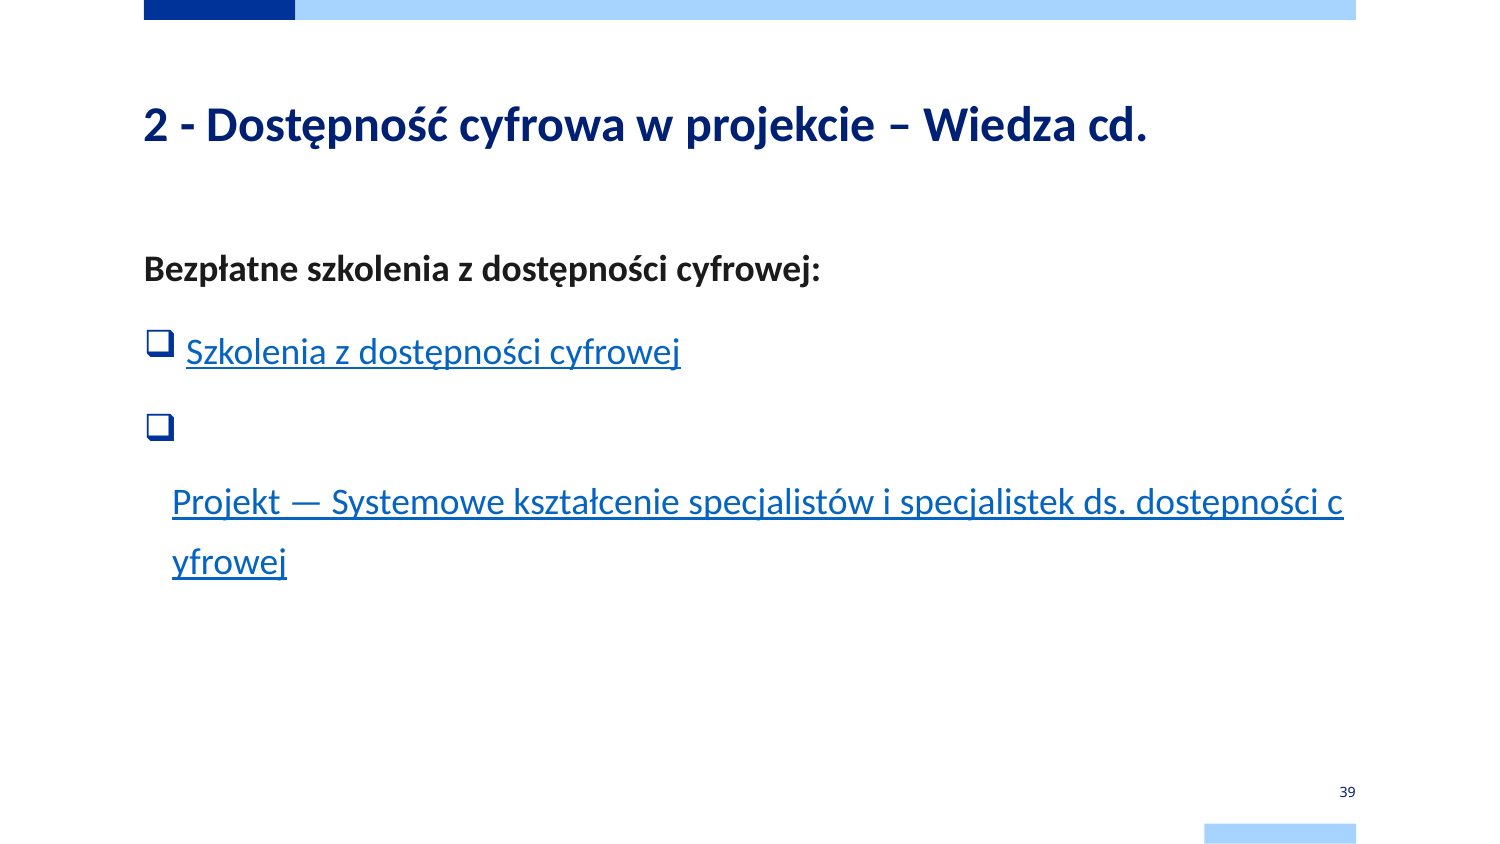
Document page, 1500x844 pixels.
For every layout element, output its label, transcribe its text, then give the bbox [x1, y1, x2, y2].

slide_number 39 [1204, 783, 1356, 804]
title 2 - Dostępność cyfrowa w projekcie – Wiedza cd. [143, 100, 1357, 220]
list Bezpłatne szkolenia z dostępności cyfrowej: Szkolenia z dostępności cyfrowej Projekt — Systemowe kształcenie specjalistów i specjalistek ds. dostępności cyfrowej [143, 220, 1357, 744]
